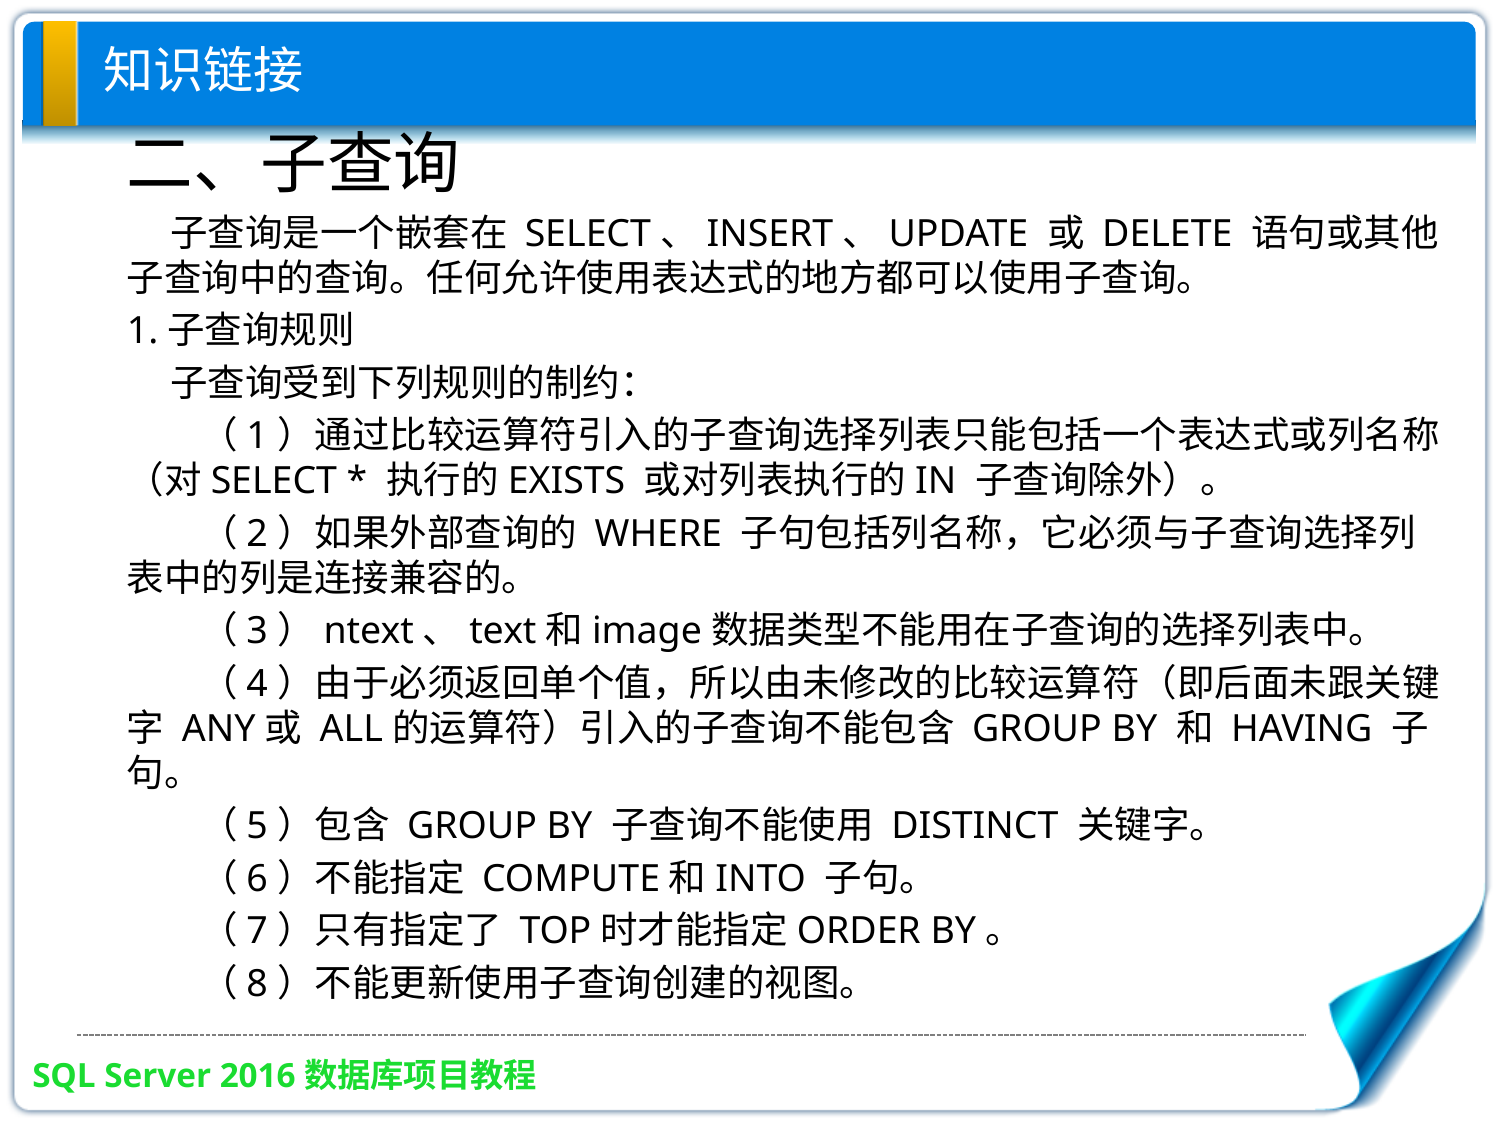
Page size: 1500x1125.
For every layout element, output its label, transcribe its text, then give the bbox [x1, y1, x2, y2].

list 二、子查询 子查询是一个嵌套在 SELECT、INSERT、UPDATE 或 DELETE 语句或其他子查询中的查询。任何允许使用表达式的地方都可以使用子查询。 1.子查询规则 子查询受到下列规则的制约： （1）通过比较运算符引入的子查询选择列表只能包括一个表达式或列名称（对SELECT * 执行的EXISTS 或对列表执行的IN 子查询除外）。 （2）如果外部查询的 WHERE 子句包括列名称，它必须与子查询选择列表中的列是连接兼容的。 （3）ntext、text和image数据类型不能用在子查询的选择列表中。 （4）由于必须返回单个值，所以由未修改的比较运算符（即后面未跟关键字 ANY或 ALL的运算符）引入的子查询不能包含 GROUP BY 和 HAVING 子句。 （5）包含 GROUP BY 子查询不能使用 DISTINCT 关键字。 （6）不能指定 COMPUTE和INTO 子句。 （7）只有指定了 TOP时才能指定ORDER BY。 （8）不能更新使用子查询创建的视图。 [112, 113, 1463, 852]
picture [0, 0, 1500, 1125]
title 知识链接 [88, 30, 1301, 124]
